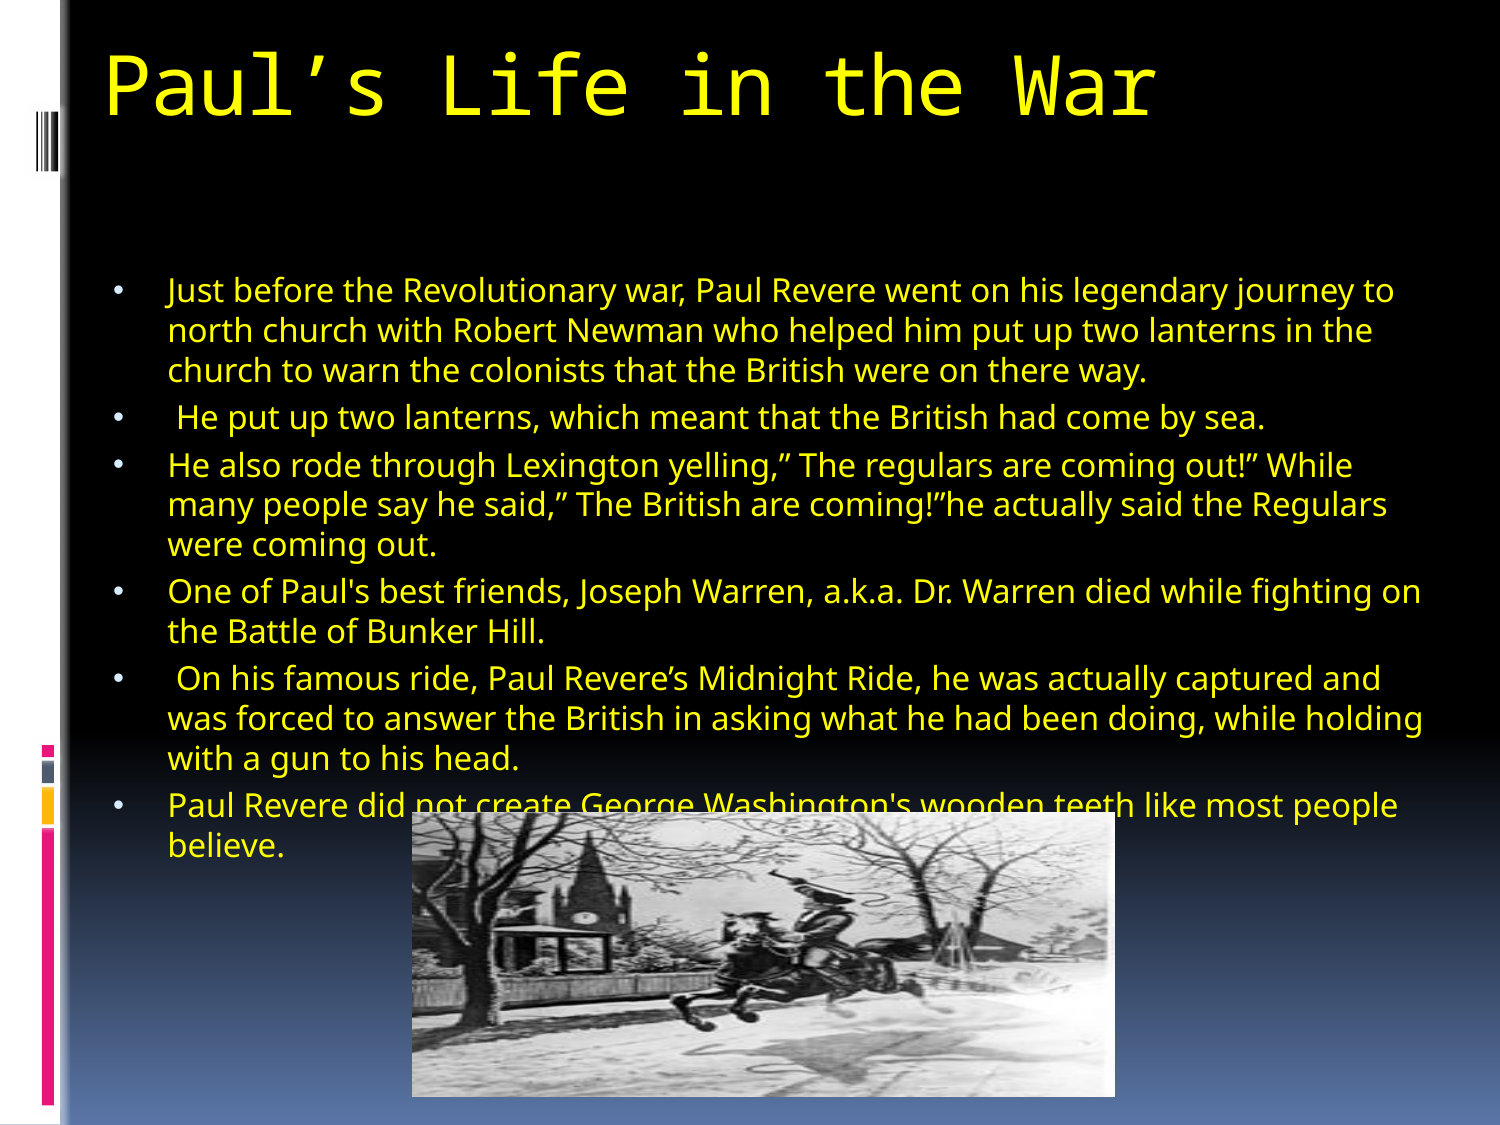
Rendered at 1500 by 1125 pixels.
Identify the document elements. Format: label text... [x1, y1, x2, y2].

list Just before the Revolutionary war, Paul Revere went on his legendary journey to north church with Robert Newman who helped him put up two lanterns in the church to warn the colonists that the British were on there way. He put up two lanterns, which meant that the British had come by sea. He also rode through Lexington yelling,” The regulars are coming out!” While many people say he said,” The British are coming!”he actually said the Regulars were coming out. One of Paul's best friends, Joseph Warren, a.k.a. Dr. Warren died while fighting on the Battle of Bunker Hill. On his famous ride, Paul Revere’s Midnight Ride, he was actually captured and was forced to answer the British in asking what he had been doing, while holding with a gun to his head. Paul Revere did not create George Washington's wooden teeth like most people believe. [87, 262, 1450, 930]
title Paul’s Life in the War [87, 24, 1438, 213]
picture [411, 812, 1116, 1097]
